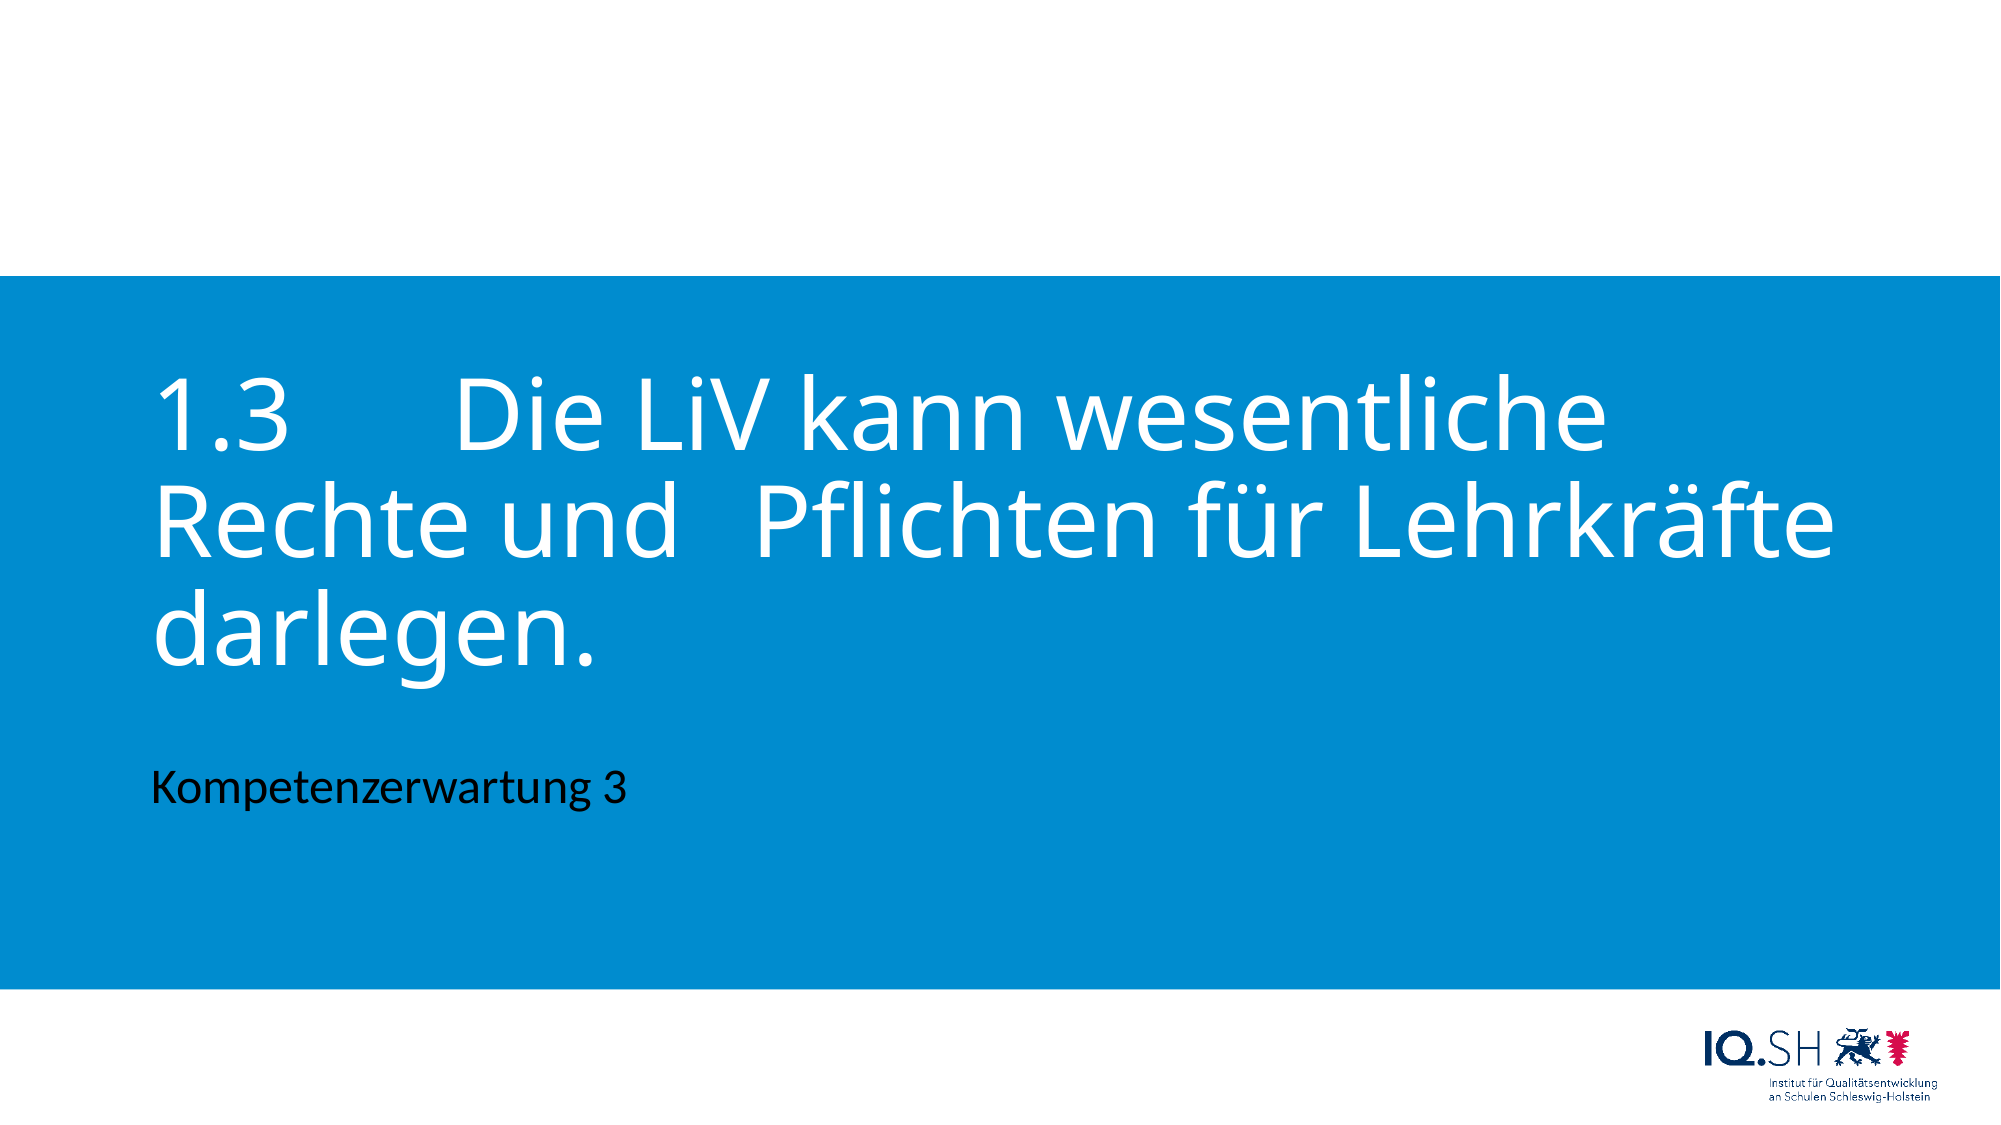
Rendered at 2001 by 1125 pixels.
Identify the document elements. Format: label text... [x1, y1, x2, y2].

title 1.3 Die LiV kann wesentliche Rechte und Pflichten für Lehrkräfte darlegen. [136, 302, 1862, 749]
picture [1705, 1028, 1937, 1103]
list Kompetenzerwartung 3 [136, 752, 1862, 965]
